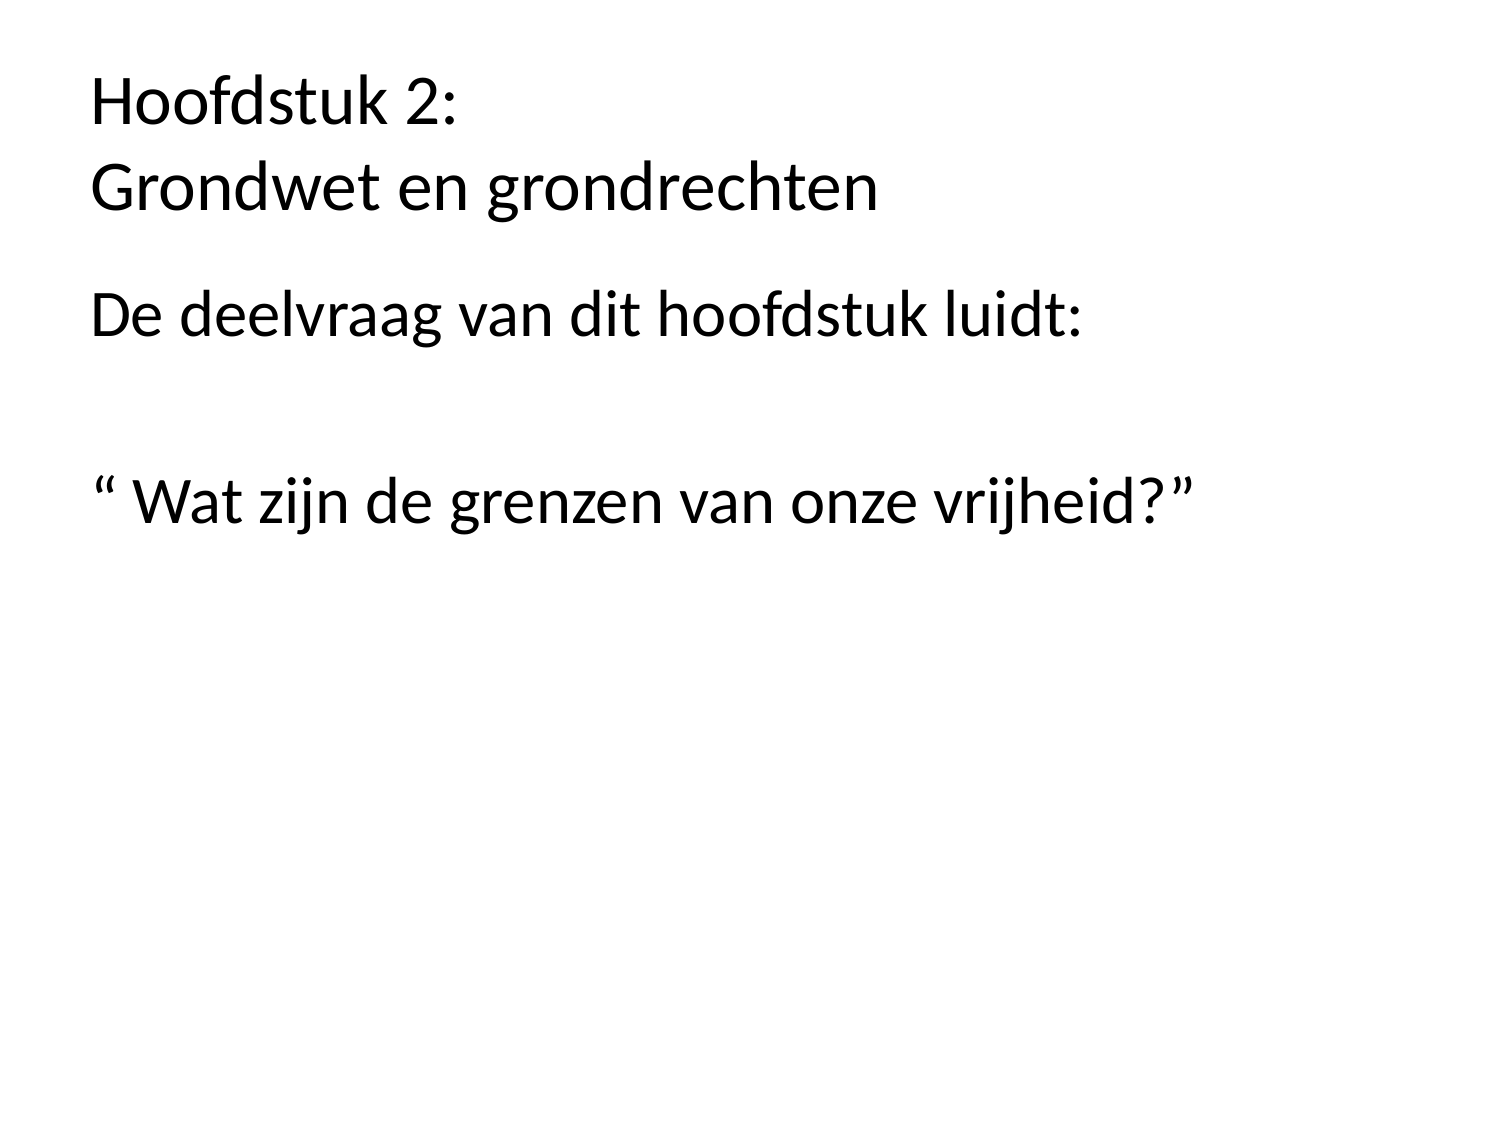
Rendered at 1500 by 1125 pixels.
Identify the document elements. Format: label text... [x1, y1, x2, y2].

title Hoofdstuk 2: Grondwet en grondrechten [75, 45, 1425, 233]
list De deelvraag van dit hoofdstuk luidt: “ Wat zijn de grenzen van onze vrijheid?” [75, 262, 1425, 1005]
